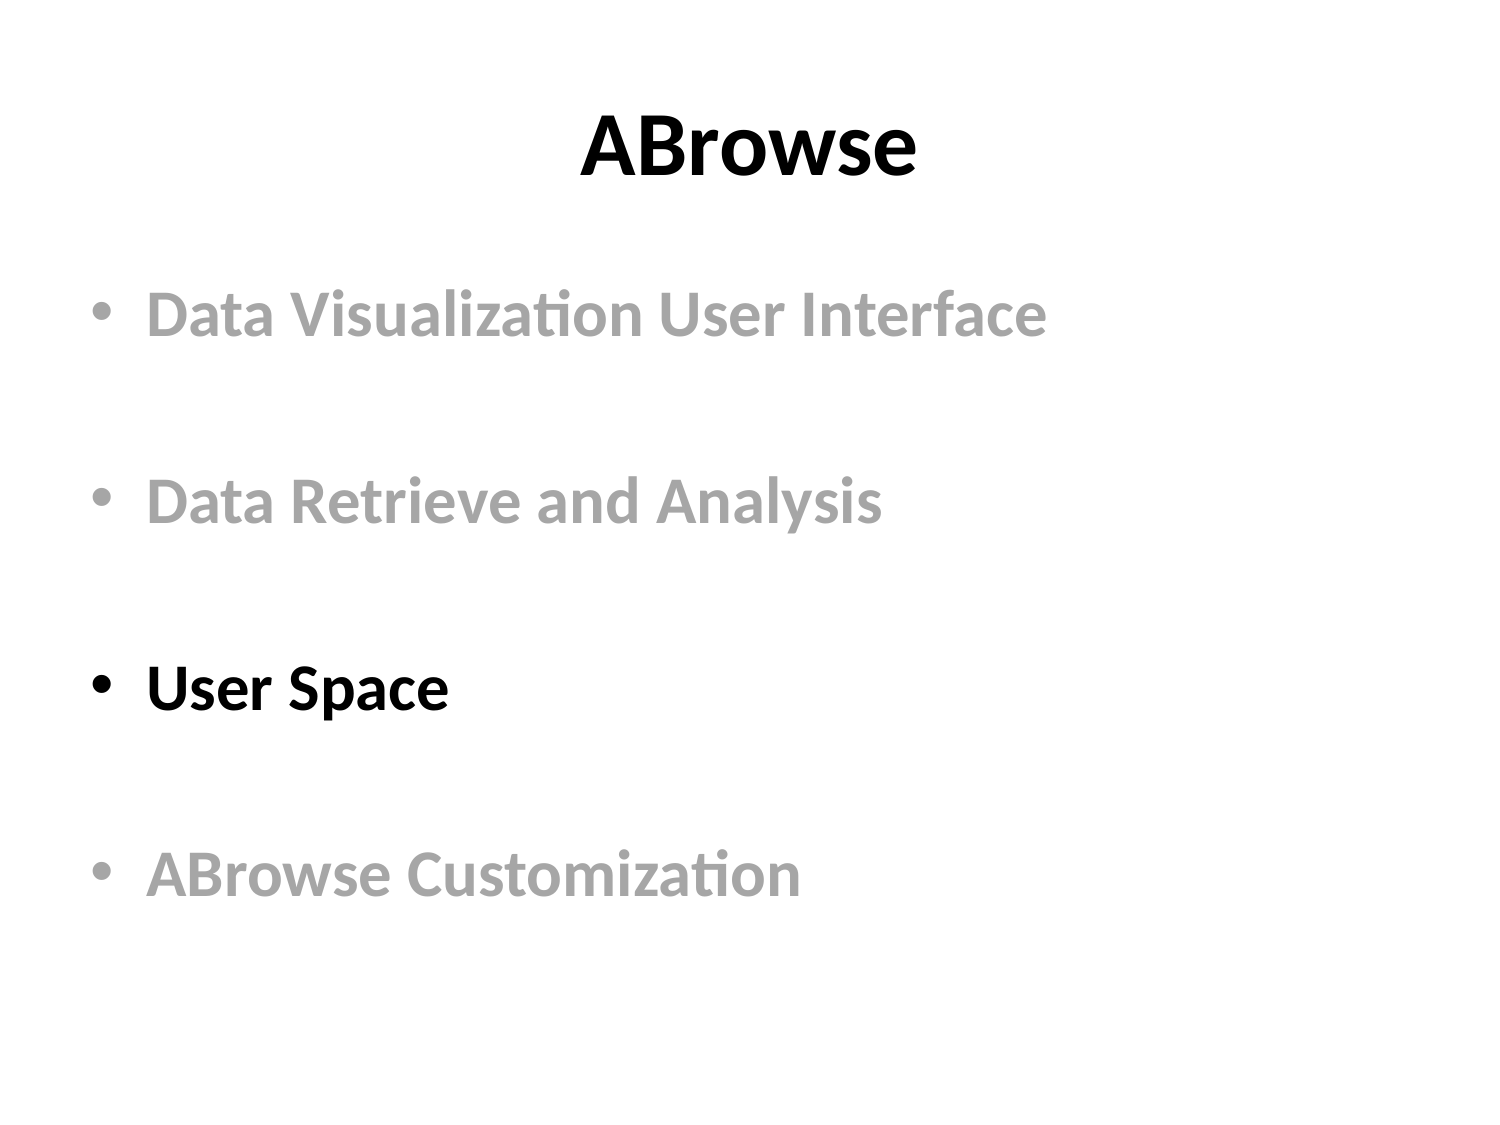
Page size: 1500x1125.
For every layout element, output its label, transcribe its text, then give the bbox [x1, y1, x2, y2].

title ABrowse [75, 45, 1425, 233]
list Data Visualization User Interface Data Retrieve and Analysis User Space ABrowse Customization [75, 262, 1425, 1005]
